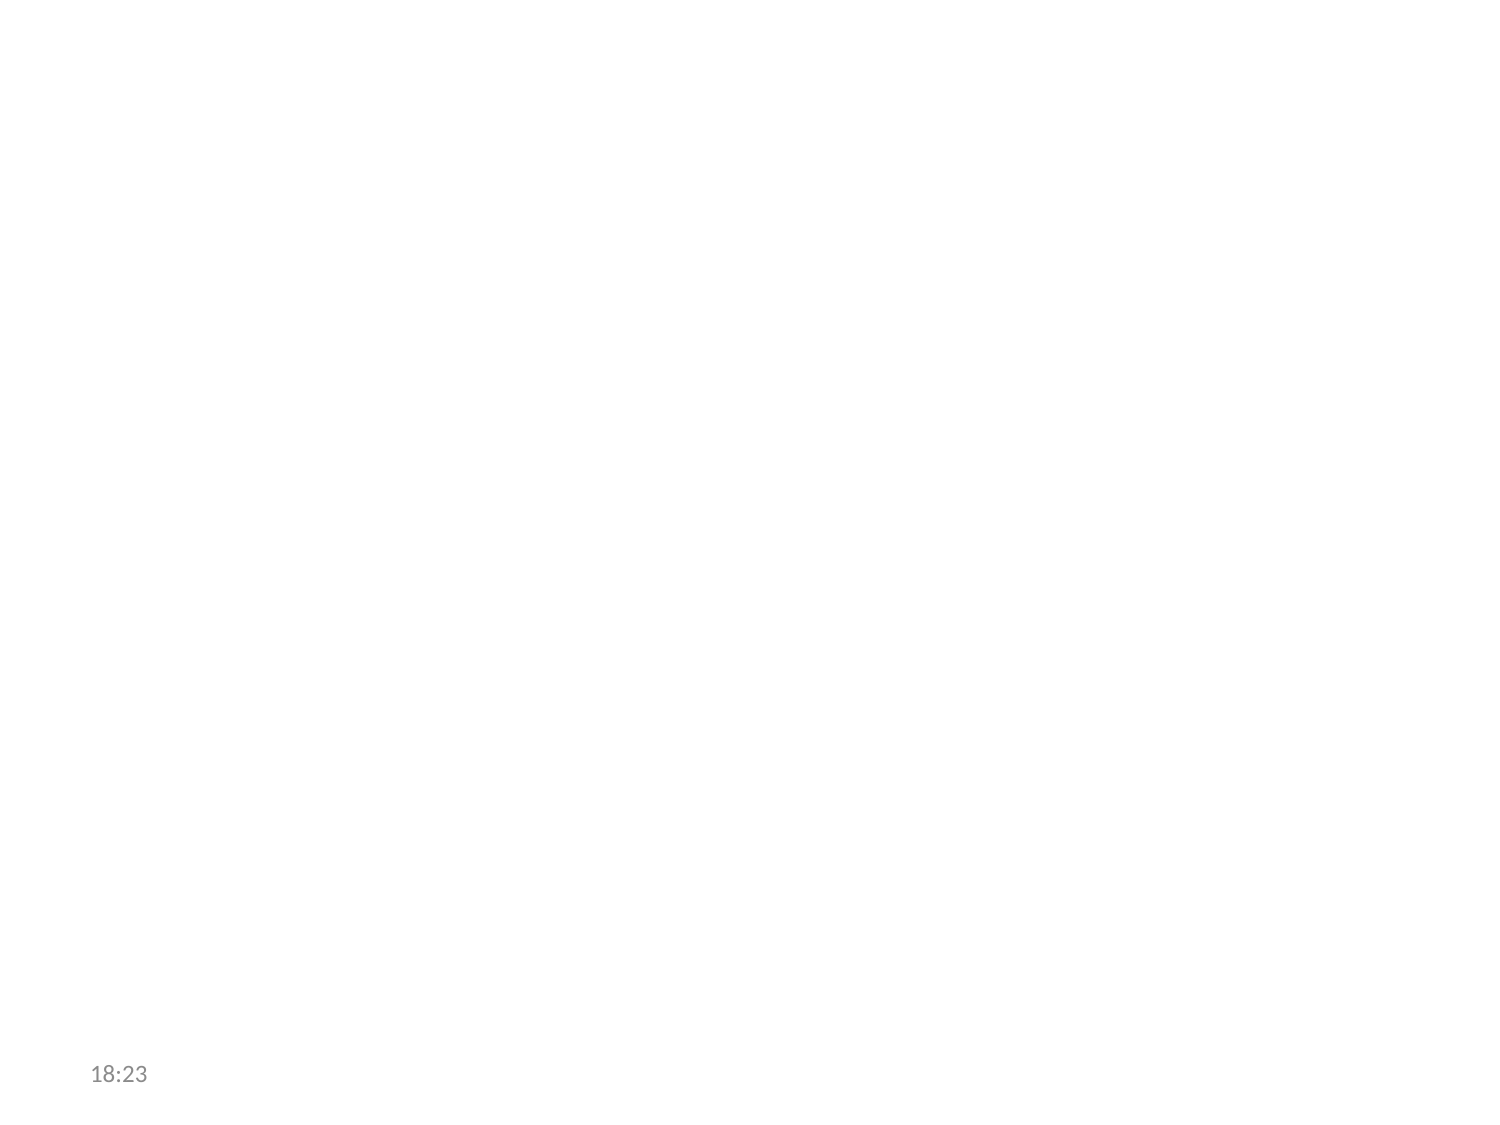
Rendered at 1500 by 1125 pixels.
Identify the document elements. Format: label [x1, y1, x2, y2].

slide_number [75, 1042, 425, 1103]
